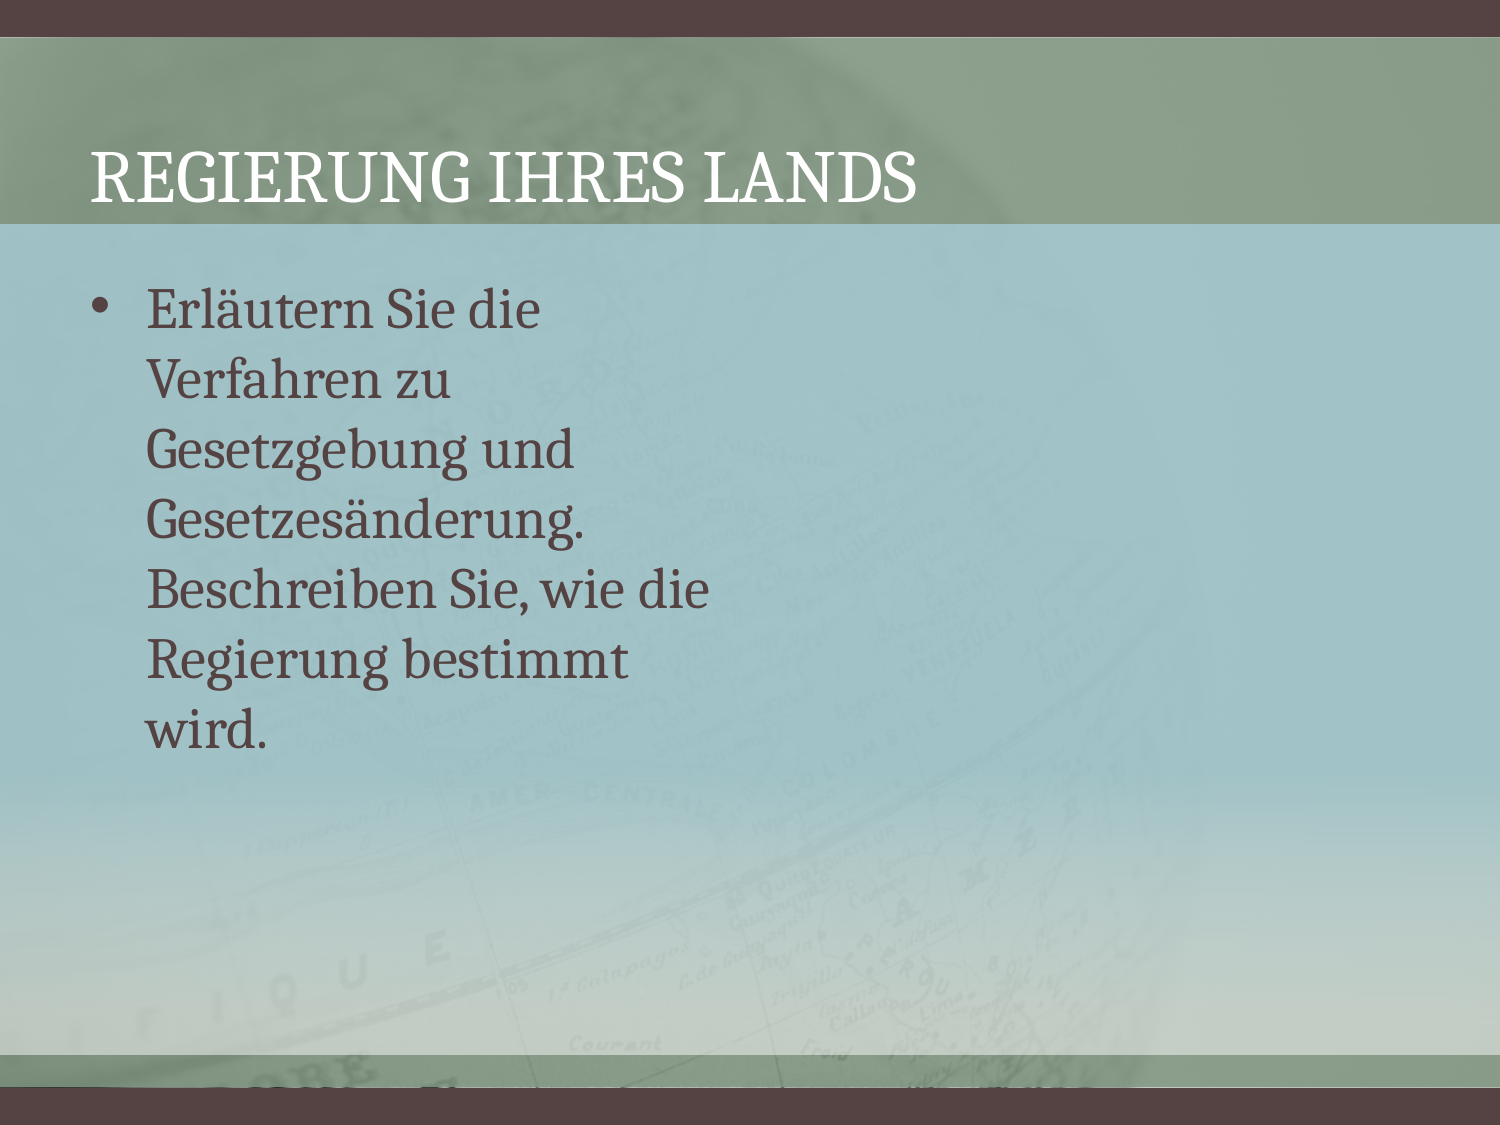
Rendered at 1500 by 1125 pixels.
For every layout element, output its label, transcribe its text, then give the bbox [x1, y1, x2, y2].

title Regierung Ihres Lands [75, 37, 1425, 225]
list Erläutern Sie die Verfahren zu Gesetzgebung und Gesetzesänderung. Beschreiben Sie, wie die Regierung bestimmt wird. [75, 262, 738, 1005]
